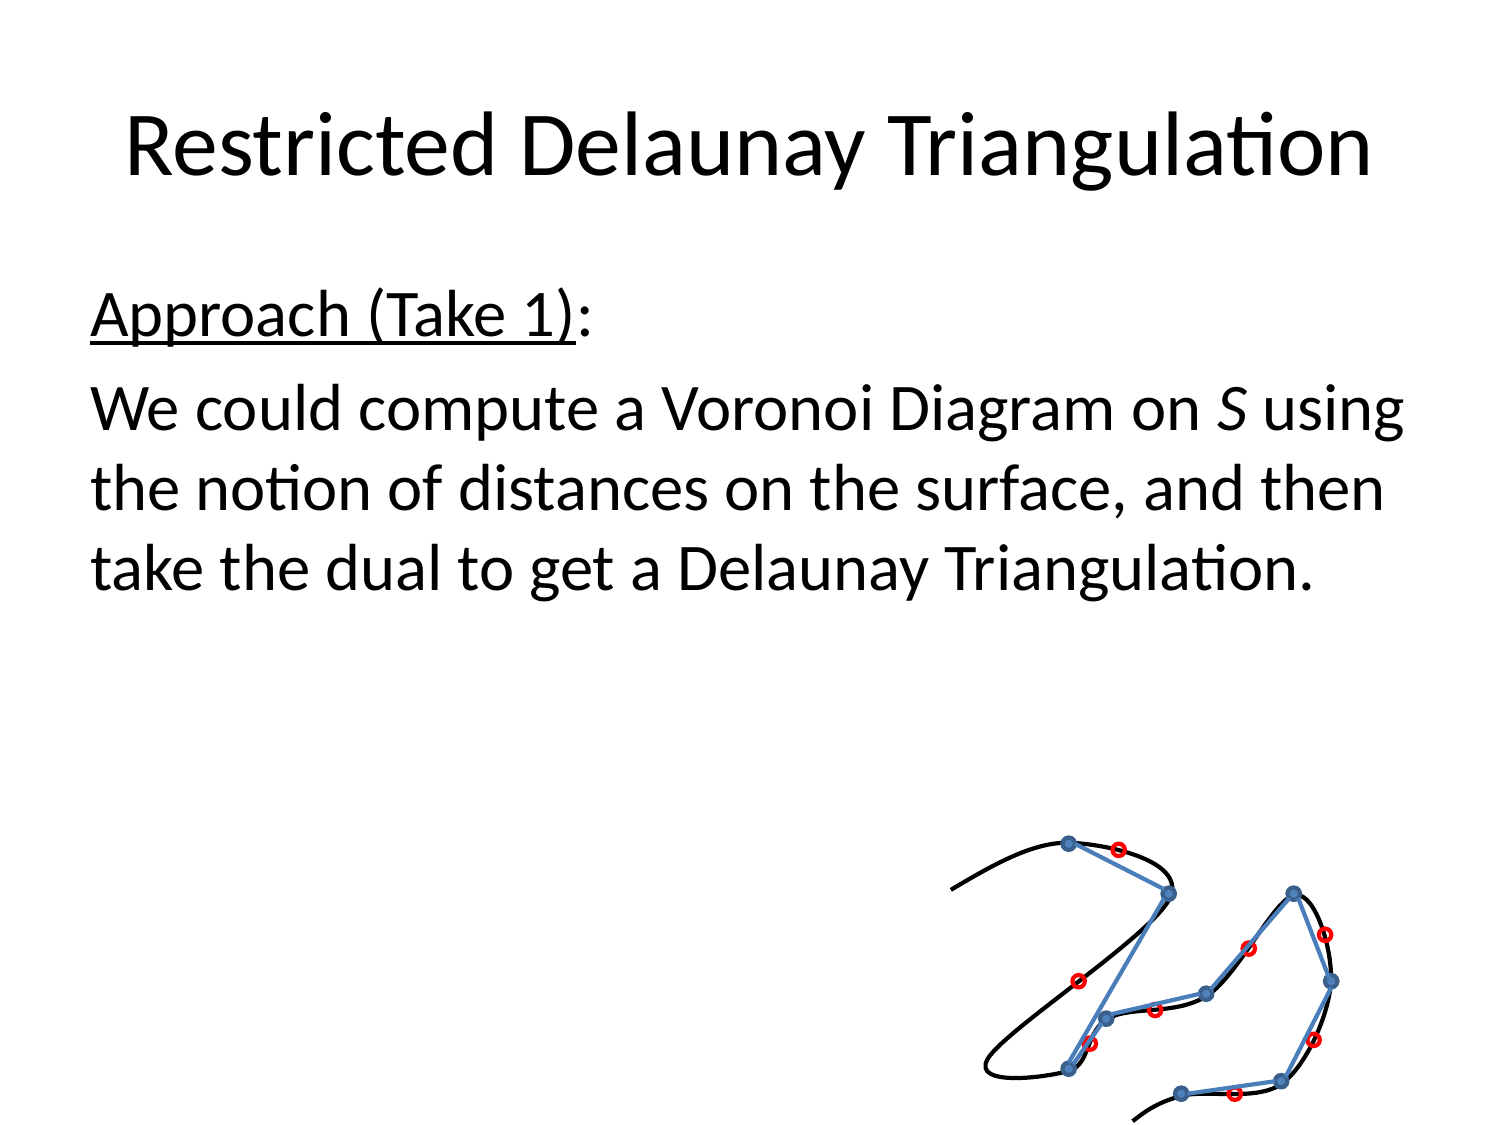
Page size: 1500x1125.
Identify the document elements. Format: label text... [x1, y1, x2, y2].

text_box [1166, 885, 1177, 902]
list Approach (Take 1): We could compute a Voronoi Diagram on S using the notion of distances on the surface, and then take the dual to get a Delaunay Triangulation. [75, 262, 1425, 1125]
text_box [1297, 897, 1332, 983]
text_box [950, 842, 1070, 1079]
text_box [1210, 897, 1290, 990]
text_box [1172, 1085, 1186, 1102]
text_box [1068, 897, 1165, 1063]
text_box [1060, 1062, 1075, 1078]
title Restricted Delaunay Triangulation [75, 45, 1425, 233]
text_box [1335, 975, 1340, 989]
text_box [1273, 1073, 1288, 1090]
text_box [1095, 999, 1280, 1122]
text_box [1110, 993, 1201, 1015]
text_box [1072, 1022, 1102, 1065]
text_box [1285, 885, 1303, 899]
text_box [1198, 985, 1213, 1003]
text_box [1169, 875, 1173, 886]
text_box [1285, 987, 1332, 1078]
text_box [1187, 1080, 1276, 1094]
text_box [1060, 835, 1077, 853]
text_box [1074, 843, 1165, 890]
